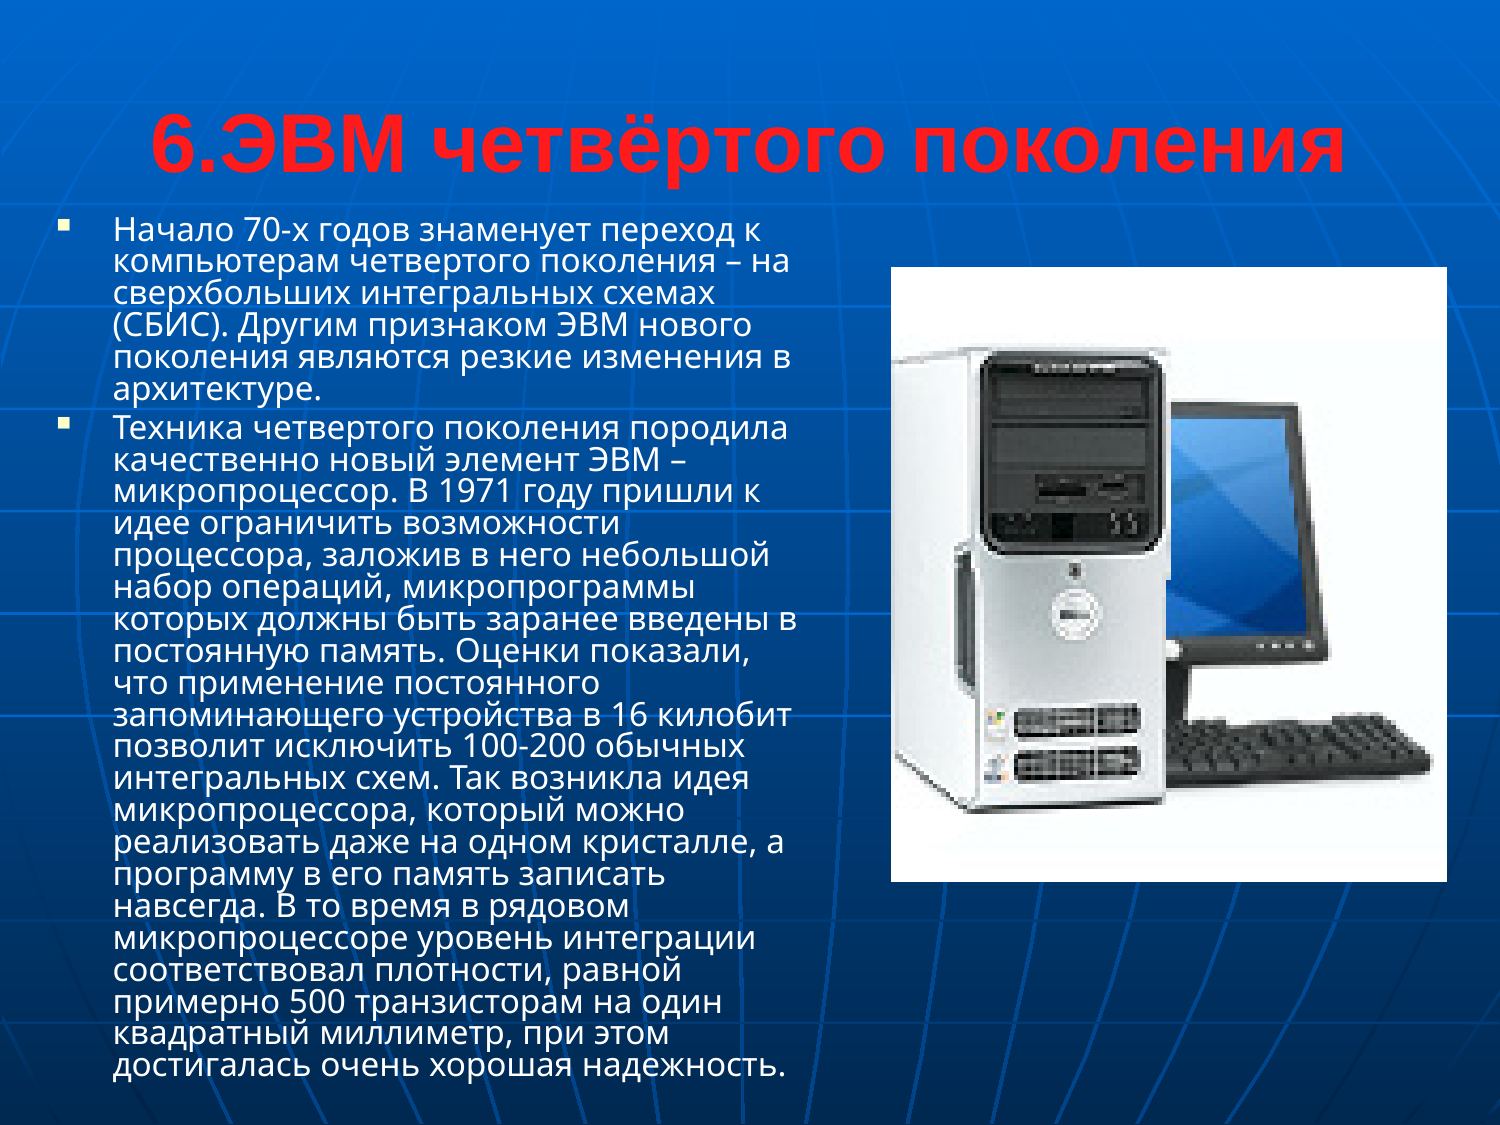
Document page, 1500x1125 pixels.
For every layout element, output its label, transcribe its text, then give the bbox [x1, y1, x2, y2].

list Начало 70-х годов знаменует переход к компьютерам четвертого поколения – на сверхбольших интегральных схемах (СБИС). Другим признаком ЭВМ нового поколения являются резкие изменения в архитектуре. Техника четвертого поколения породила качественно новый элемент ЭВМ – микропроцессор. В 1971 году пришли к идее ограничить возможности процессора, заложив в него небольшой набор операций, микропрограммы которых должны быть заранее введены в постоянную память. Оценки показали, что применение постоянного запоминающего устройства в 16 килобит позволит исключить 100‑200 обычных интегральных схем. Так возникла идея микропроцессора, который можно реализовать даже на одном кристалле, а программу в его память записать навсегда. В то время в рядовом микропроцессоре уровень интеграции соответствовал плотности, равной примерно 500 транзисторам на один квадратный миллиметр, при этом достигалась очень хорошая надежность. [40, 207, 823, 1029]
title 6.ЭВМ четвёртого поколения [74, 45, 1426, 233]
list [891, 266, 1447, 882]
